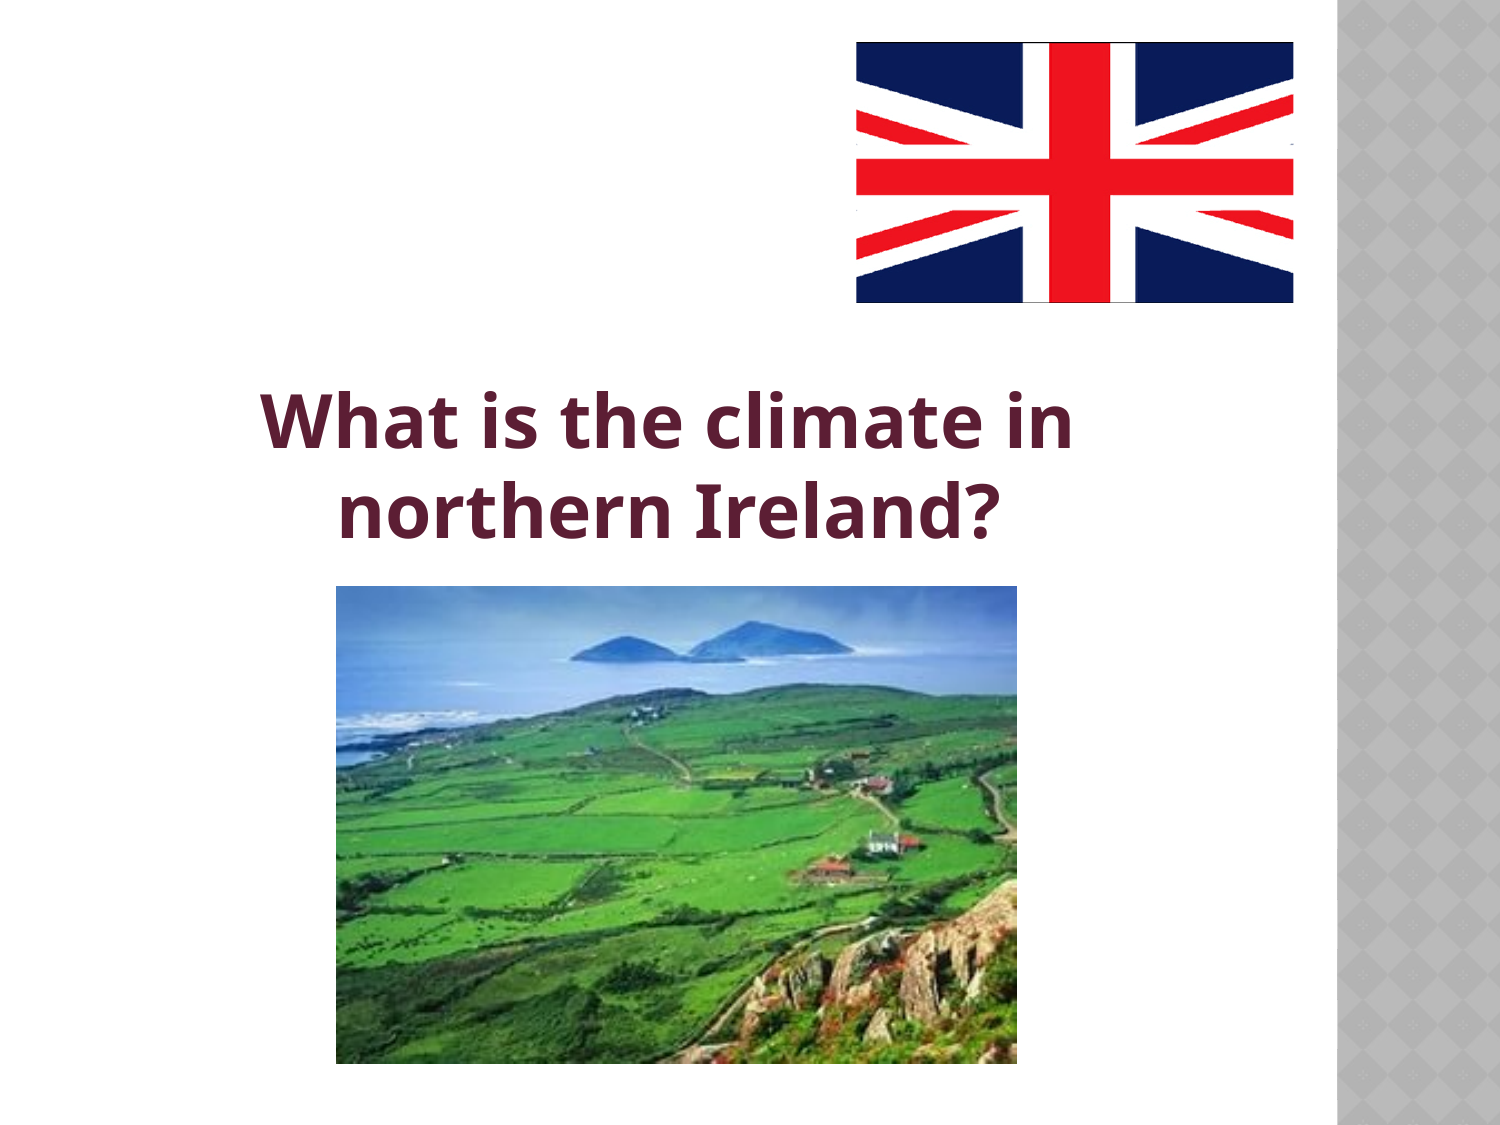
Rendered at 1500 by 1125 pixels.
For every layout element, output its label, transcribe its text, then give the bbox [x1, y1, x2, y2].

picture [336, 585, 1017, 1065]
list What is the climate in northern Ireland? [75, 264, 1263, 1059]
picture [855, 42, 1294, 303]
